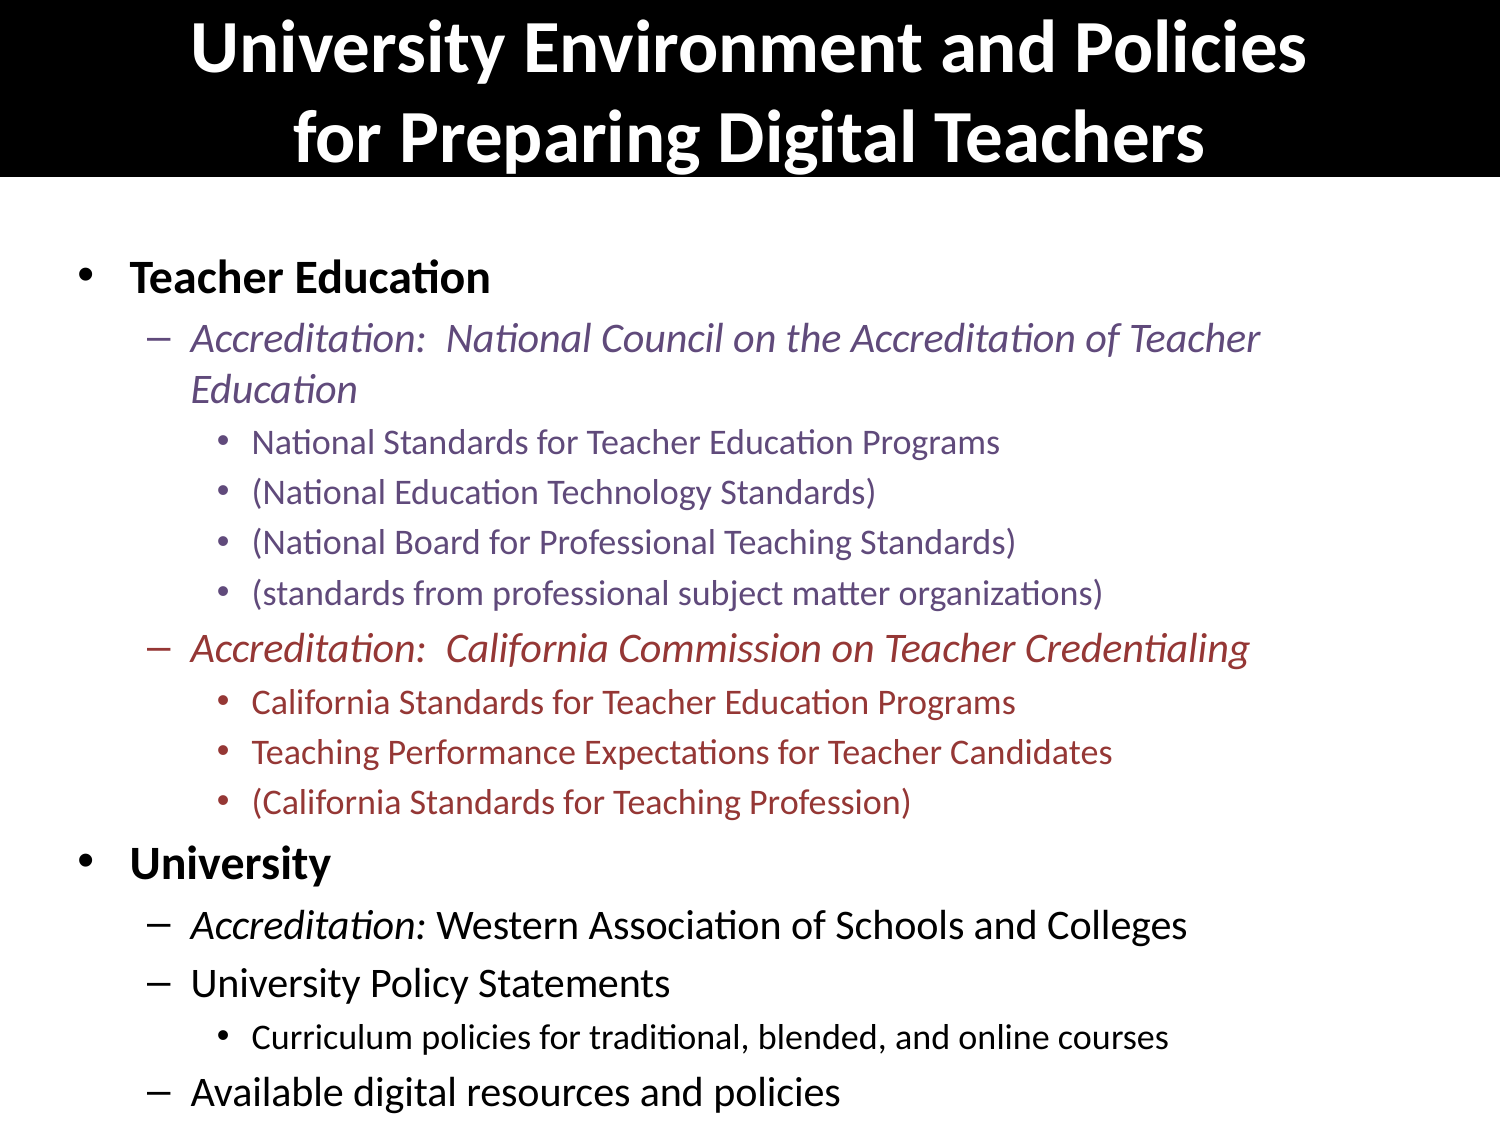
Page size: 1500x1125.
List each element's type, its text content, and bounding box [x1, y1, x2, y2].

list Teacher Education Accreditation: National Council on the Accreditation of Teacher Education National Standards for Teacher Education Programs (National Education Technology Standards) (National Board for Professional Teaching Standards) (standards from professional subject matter organizations) Accreditation: California Commission on Teacher Credentialing California Standards for Teacher Education Programs Teaching Performance Expectations for Teacher Candidates (California Standards for Teaching Profession) University Accreditation: Western Association of Schools and Colleges University Policy Statements Curriculum policies for traditional, blended, and online courses Available digital resources and policies [62, 237, 1450, 1125]
text_box University Environment and Policies for Preparing Digital Teachers [0, 0, 1500, 177]
